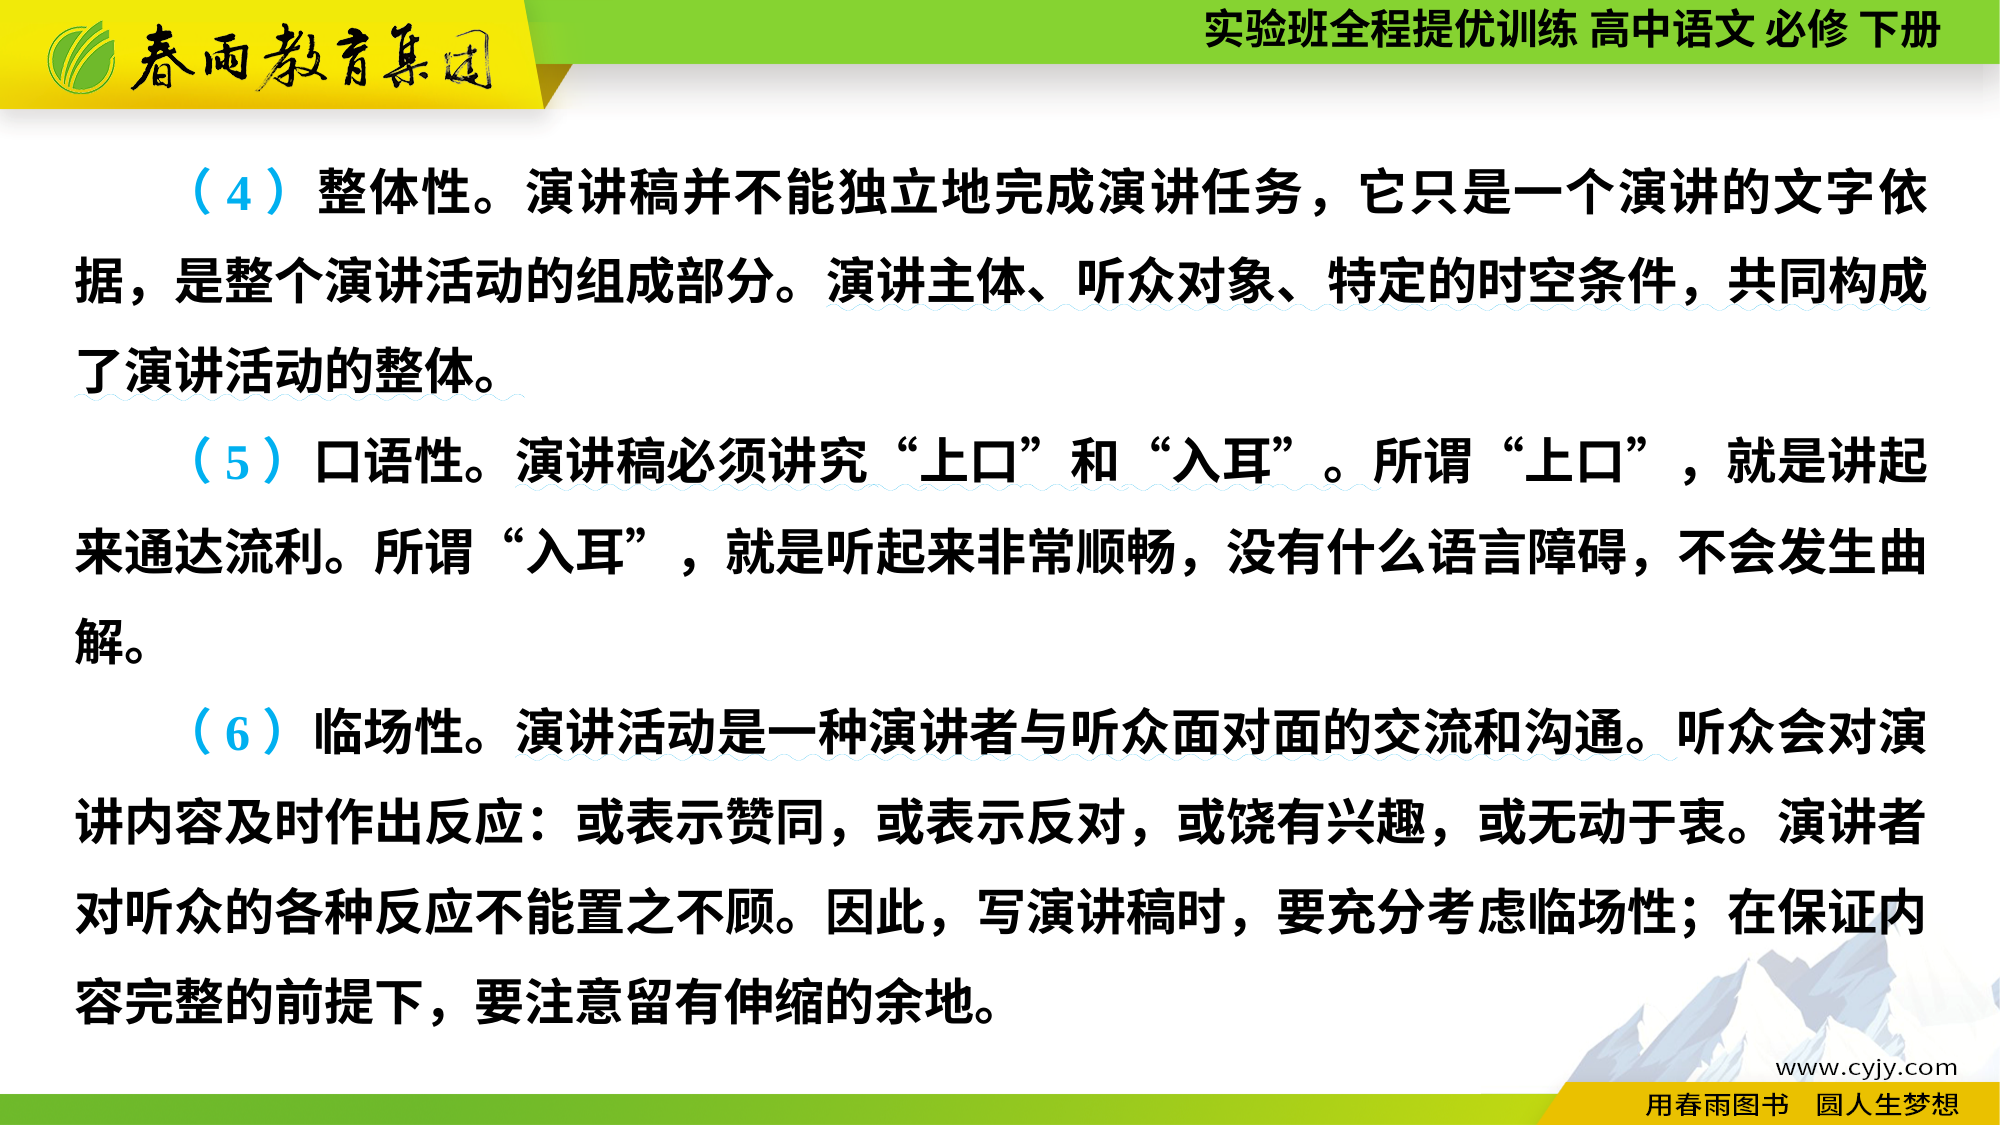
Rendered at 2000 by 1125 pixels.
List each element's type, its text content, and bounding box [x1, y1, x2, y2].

picture [0, 0, 2000, 1125]
list （4）整体性。演讲稿并不能独立地完成演讲任务，它只是一个演讲的文字依据，是整个演讲活动的组成部分。演讲主体、听众对象、特定的时空条件，共同构成了演讲活动的整体。 （5）口语性。演讲稿必须讲究“上口”和“入耳”。所谓“上口”，就是讲起来通达流利。所谓“入耳”，就是听起来非常顺畅，没有什么语言障碍，不会发生曲解。 （6）临场性。演讲活动是一种演讲者与听众面对面的交流和沟通。听众会对演讲内容及时作出反应：或表示赞同，或表示反对，或饶有兴趣，或无动于衷。演讲者对听众的各种反应不能置之不顾。因此，写演讲稿时，要充分考虑临场性；在保证内容完整的前提下，要注意留有伸缩的余地。 [59, 122, 1944, 1047]
